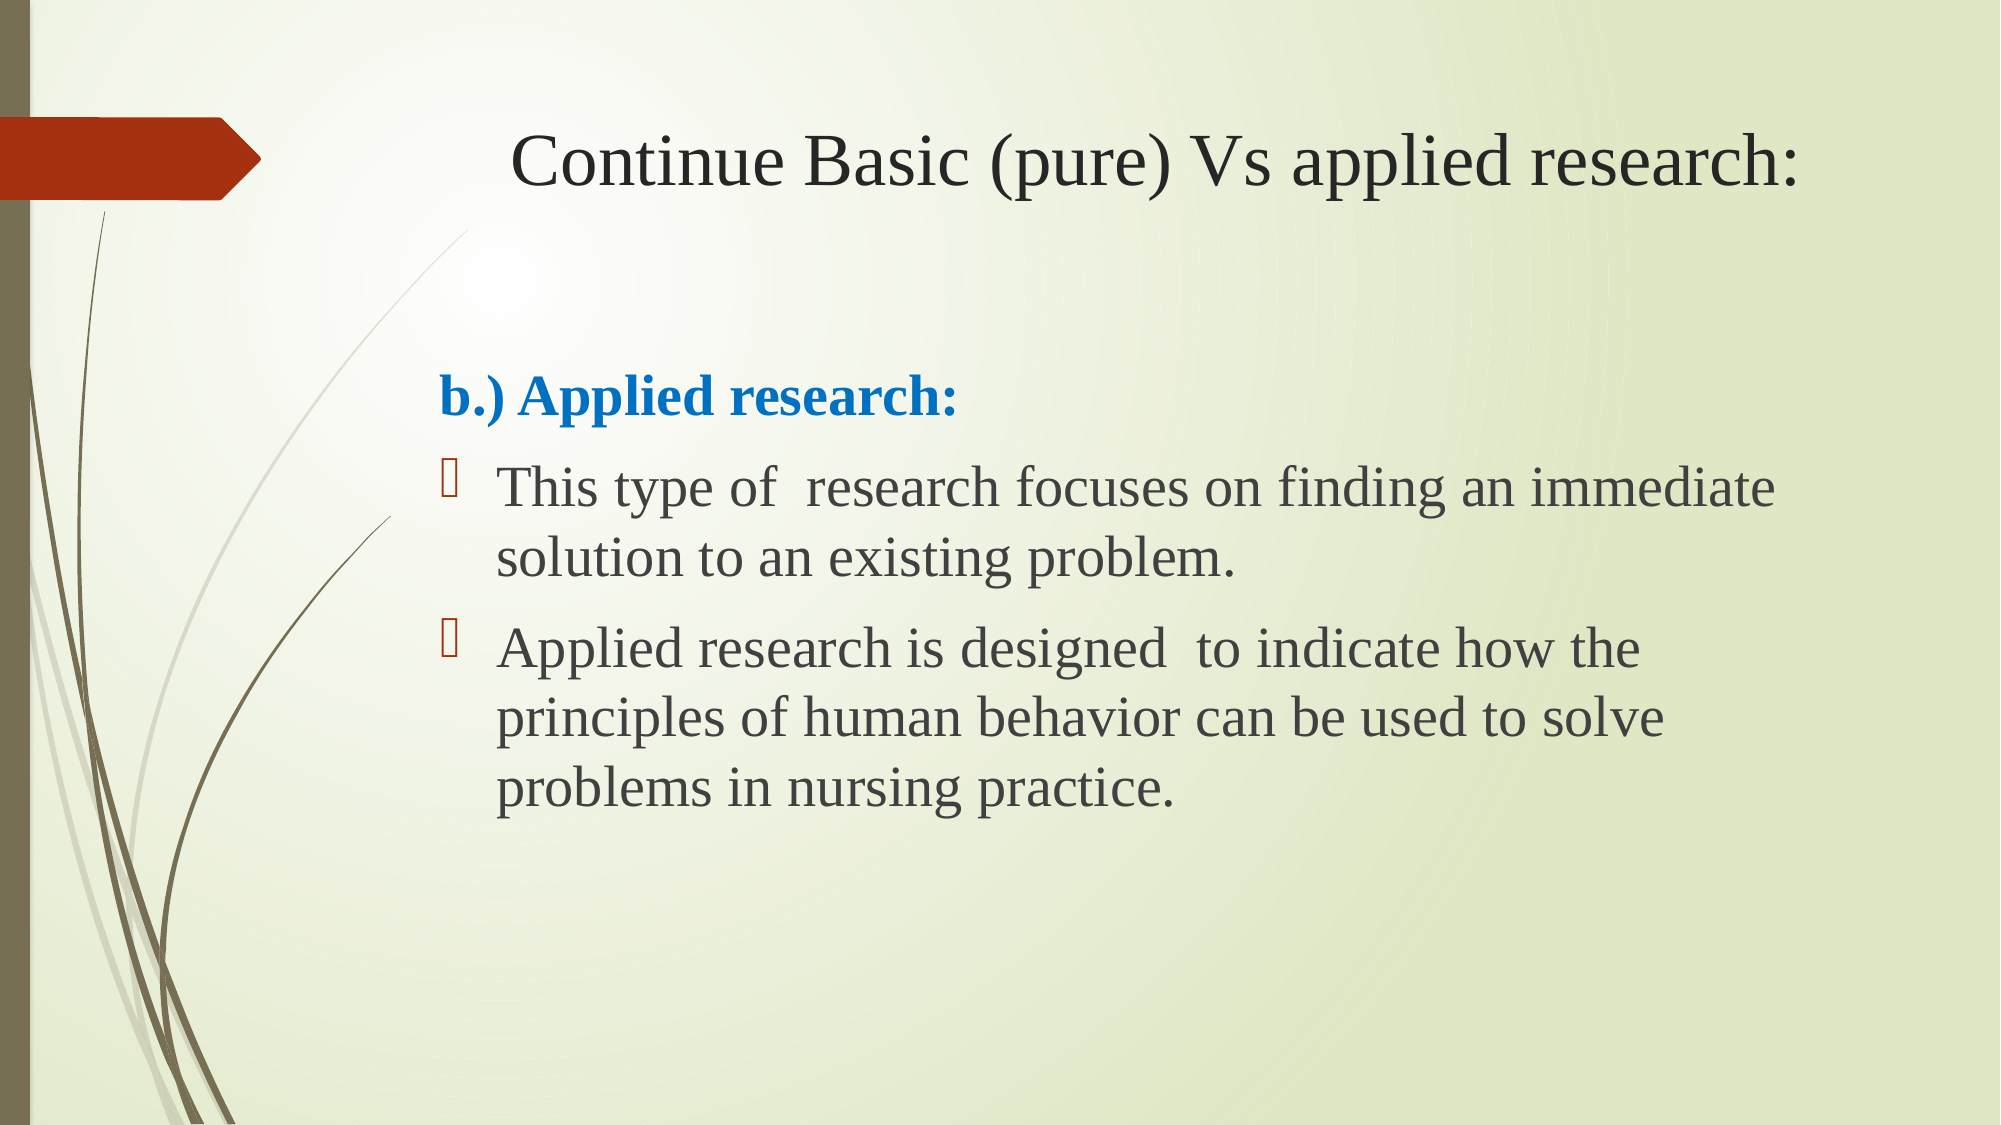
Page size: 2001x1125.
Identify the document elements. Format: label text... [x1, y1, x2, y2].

title Continue Basic (pure) Vs applied research: [425, 102, 1888, 313]
list b.) Applied research: This type of research focuses on finding an immediate solution to an existing problem. Applied research is designed to indicate how the principles of human behavior can be used to solve problems in nursing practice. [424, 350, 1888, 970]
